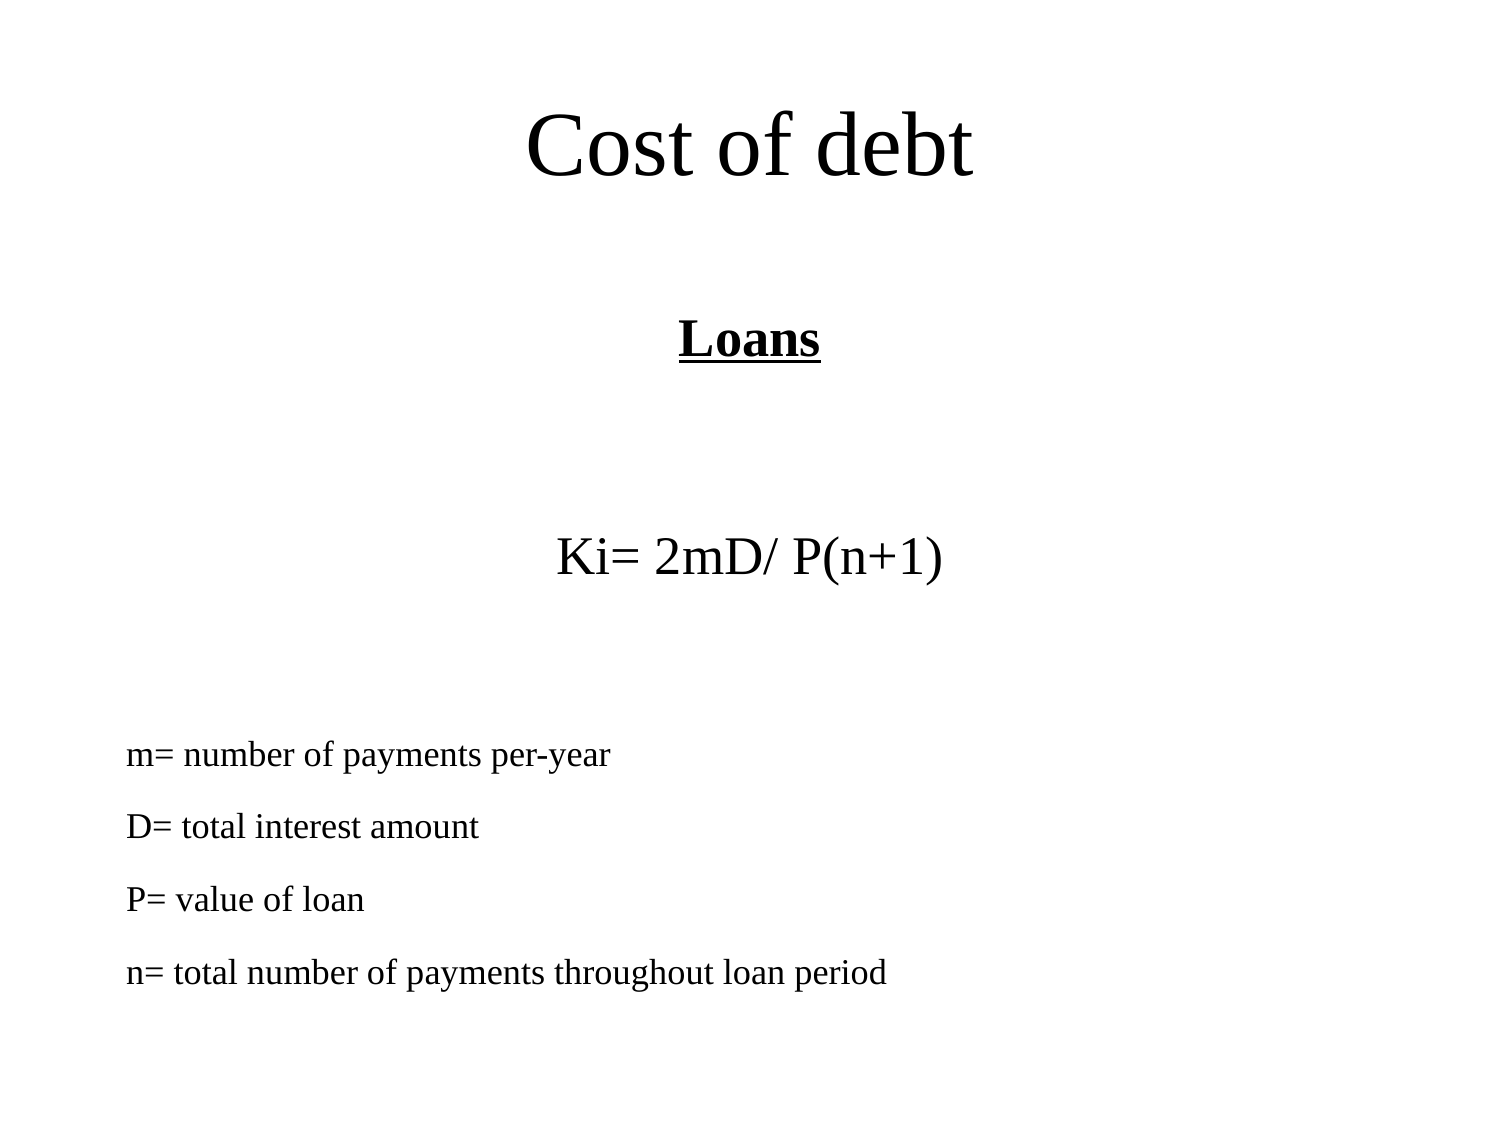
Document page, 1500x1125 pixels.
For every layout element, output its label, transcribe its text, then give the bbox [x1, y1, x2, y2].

list Loans Ki= 2mD/ P(n+1) m= number of payments per-year D= total interest amount P= value of loan n= total number of payments throughout loan period [75, 262, 1425, 1005]
title Cost of debt [75, 45, 1425, 233]
